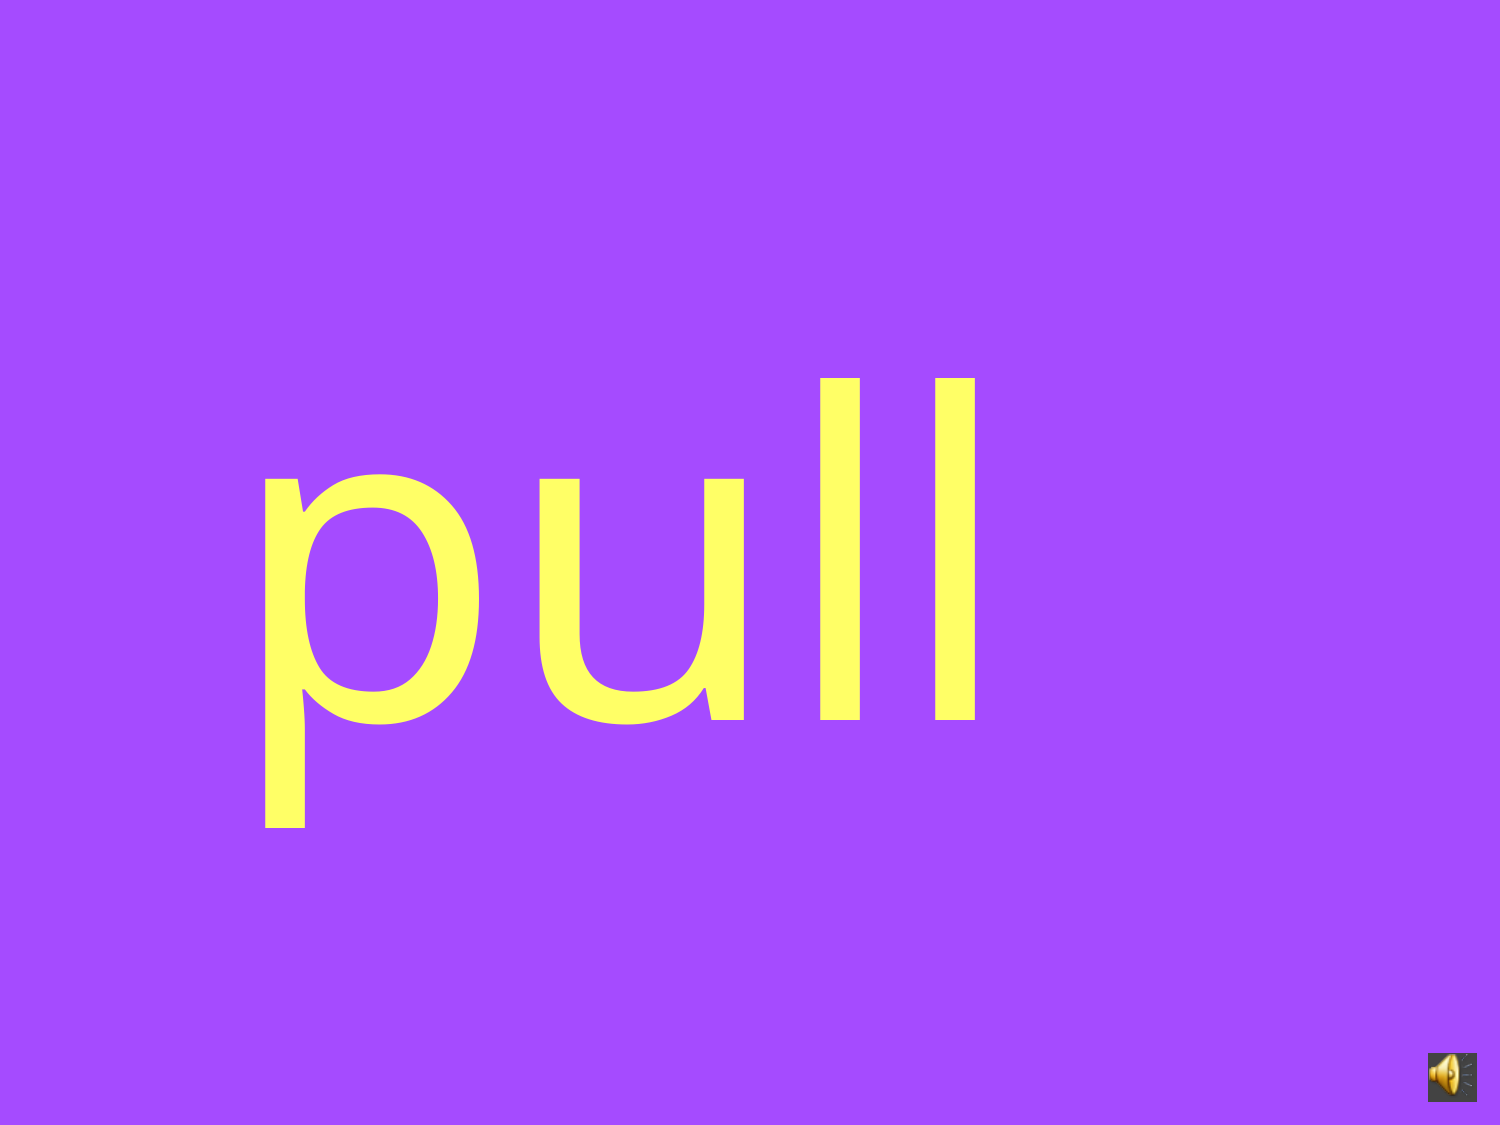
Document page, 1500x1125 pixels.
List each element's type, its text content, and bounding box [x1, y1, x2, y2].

subtitle pull [212, 262, 1450, 763]
picture [1427, 1052, 1478, 1103]
